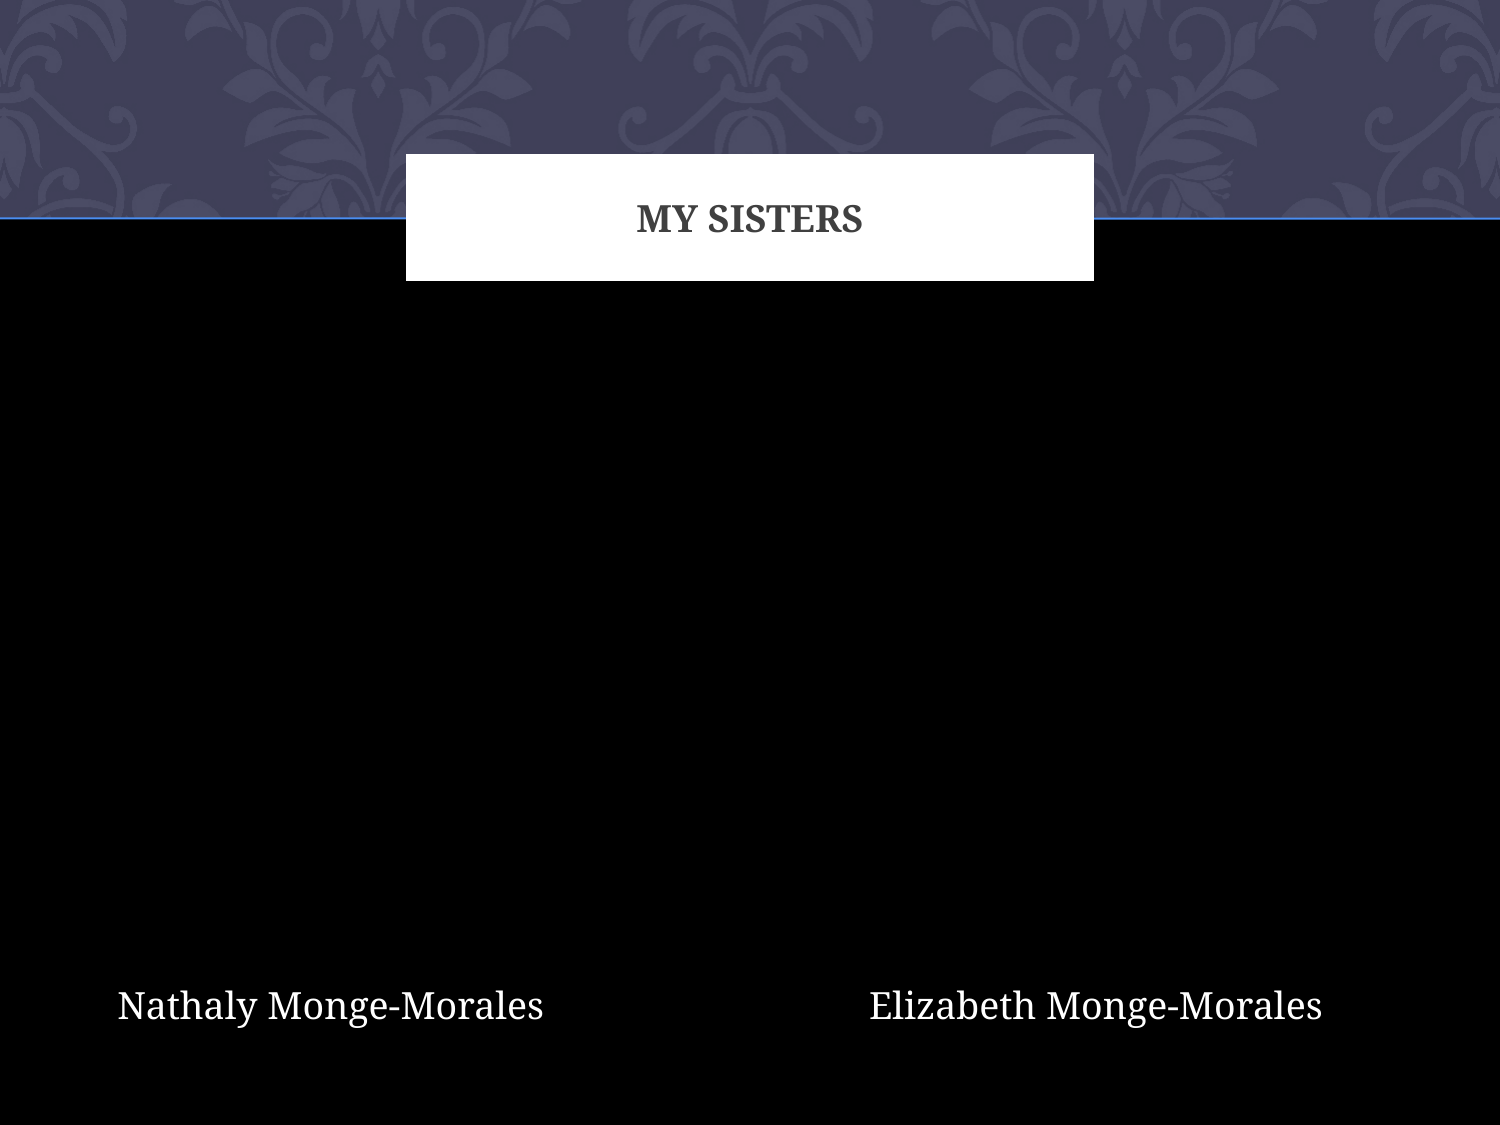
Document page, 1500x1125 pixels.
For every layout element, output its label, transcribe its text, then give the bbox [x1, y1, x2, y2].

title MY sisters [406, 154, 1094, 281]
text_box Elizabeth Monge-Morales [854, 974, 1348, 1035]
text_box Nathaly Monge-Morales [102, 974, 560, 1035]
